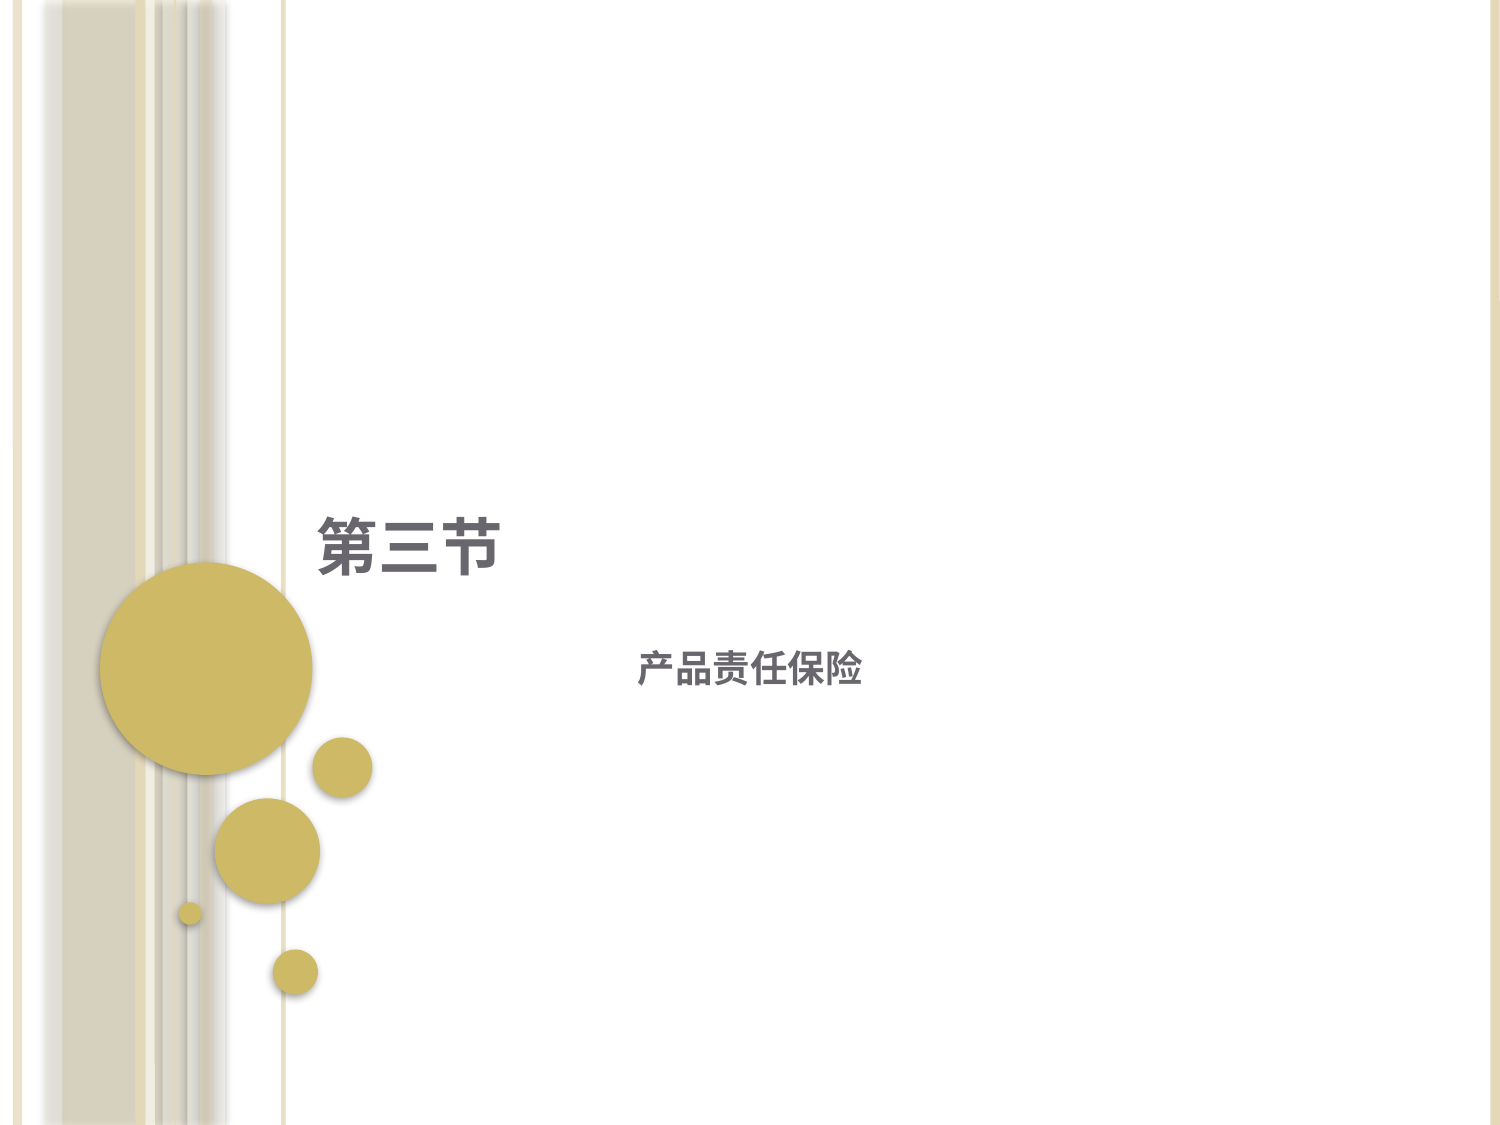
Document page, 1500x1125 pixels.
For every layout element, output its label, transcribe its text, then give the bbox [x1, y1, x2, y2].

subtitle 产品责任保险 [224, 637, 1276, 926]
title 第三节 [301, 349, 1388, 591]
